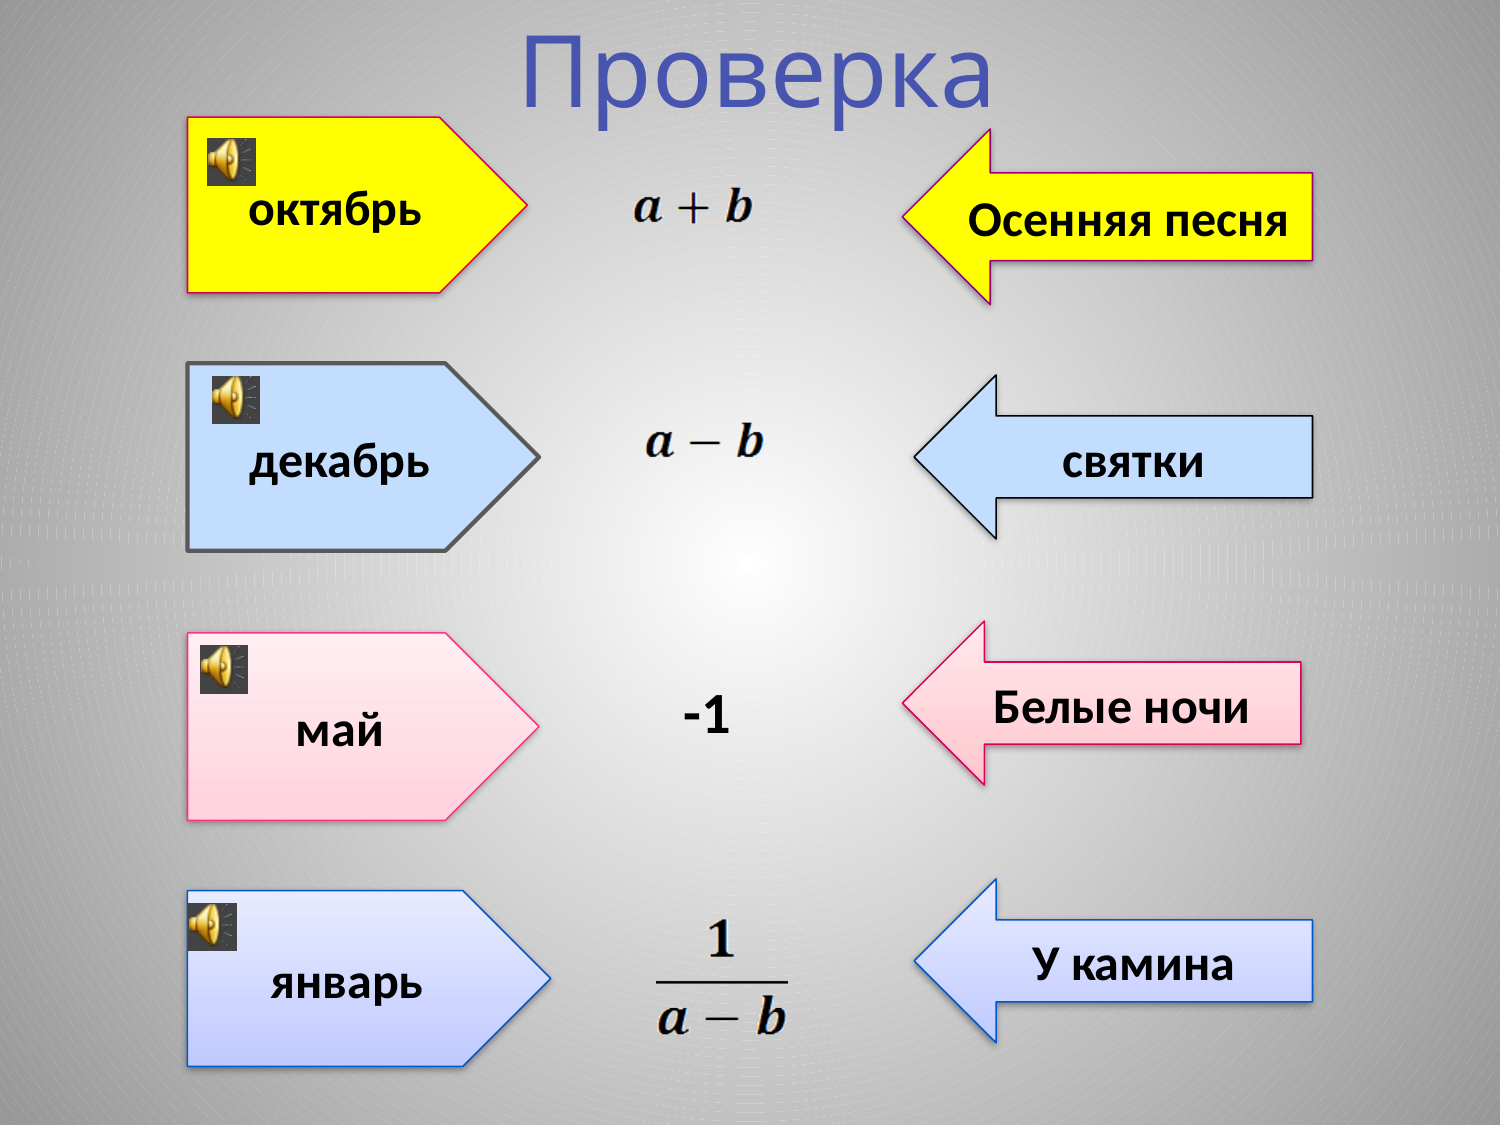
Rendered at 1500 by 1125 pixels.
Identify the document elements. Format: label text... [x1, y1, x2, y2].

text_box Проверка [503, 0, 1013, 135]
text_box январь [186, 889, 552, 1068]
text_box У камина [913, 878, 1314, 1044]
picture [632, 175, 754, 244]
picture [198, 644, 250, 695]
text_box святки [913, 374, 1314, 540]
picture [187, 902, 238, 953]
text_box май [186, 632, 540, 822]
picture [210, 374, 262, 426]
picture [206, 136, 257, 188]
text_box октябрь [186, 116, 528, 294]
text_box Белые ночи [901, 620, 1302, 786]
text_box Осенняя песня [901, 135, 1314, 306]
picture [656, 913, 788, 1046]
text_box -1 [668, 667, 746, 753]
text_box декабрь [185, 361, 542, 553]
picture [644, 409, 766, 478]
